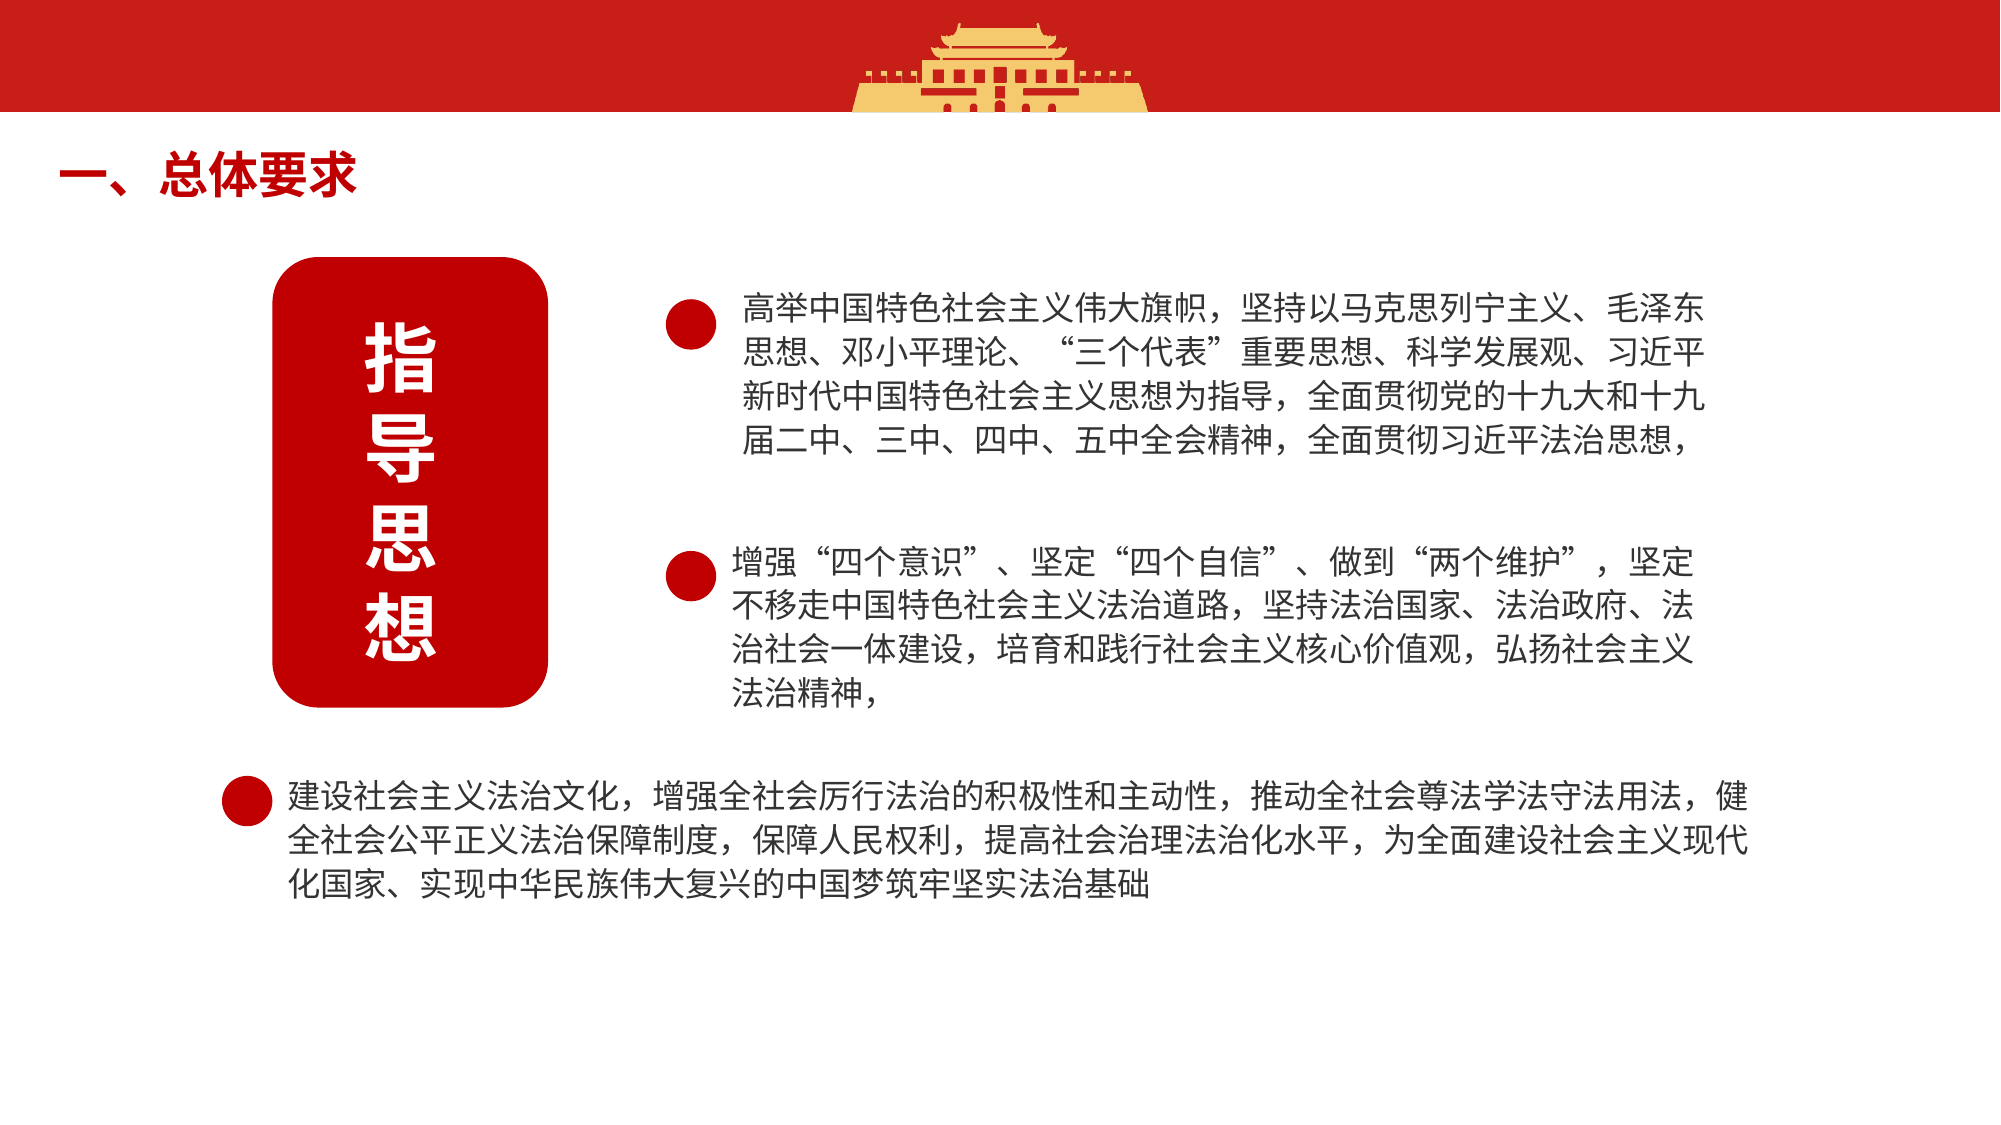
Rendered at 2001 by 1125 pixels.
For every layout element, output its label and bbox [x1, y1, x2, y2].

picture [835, 0, 1165, 163]
text_box [665, 276, 1728, 763]
text_box [221, 763, 1798, 909]
text_box [272, 257, 549, 708]
